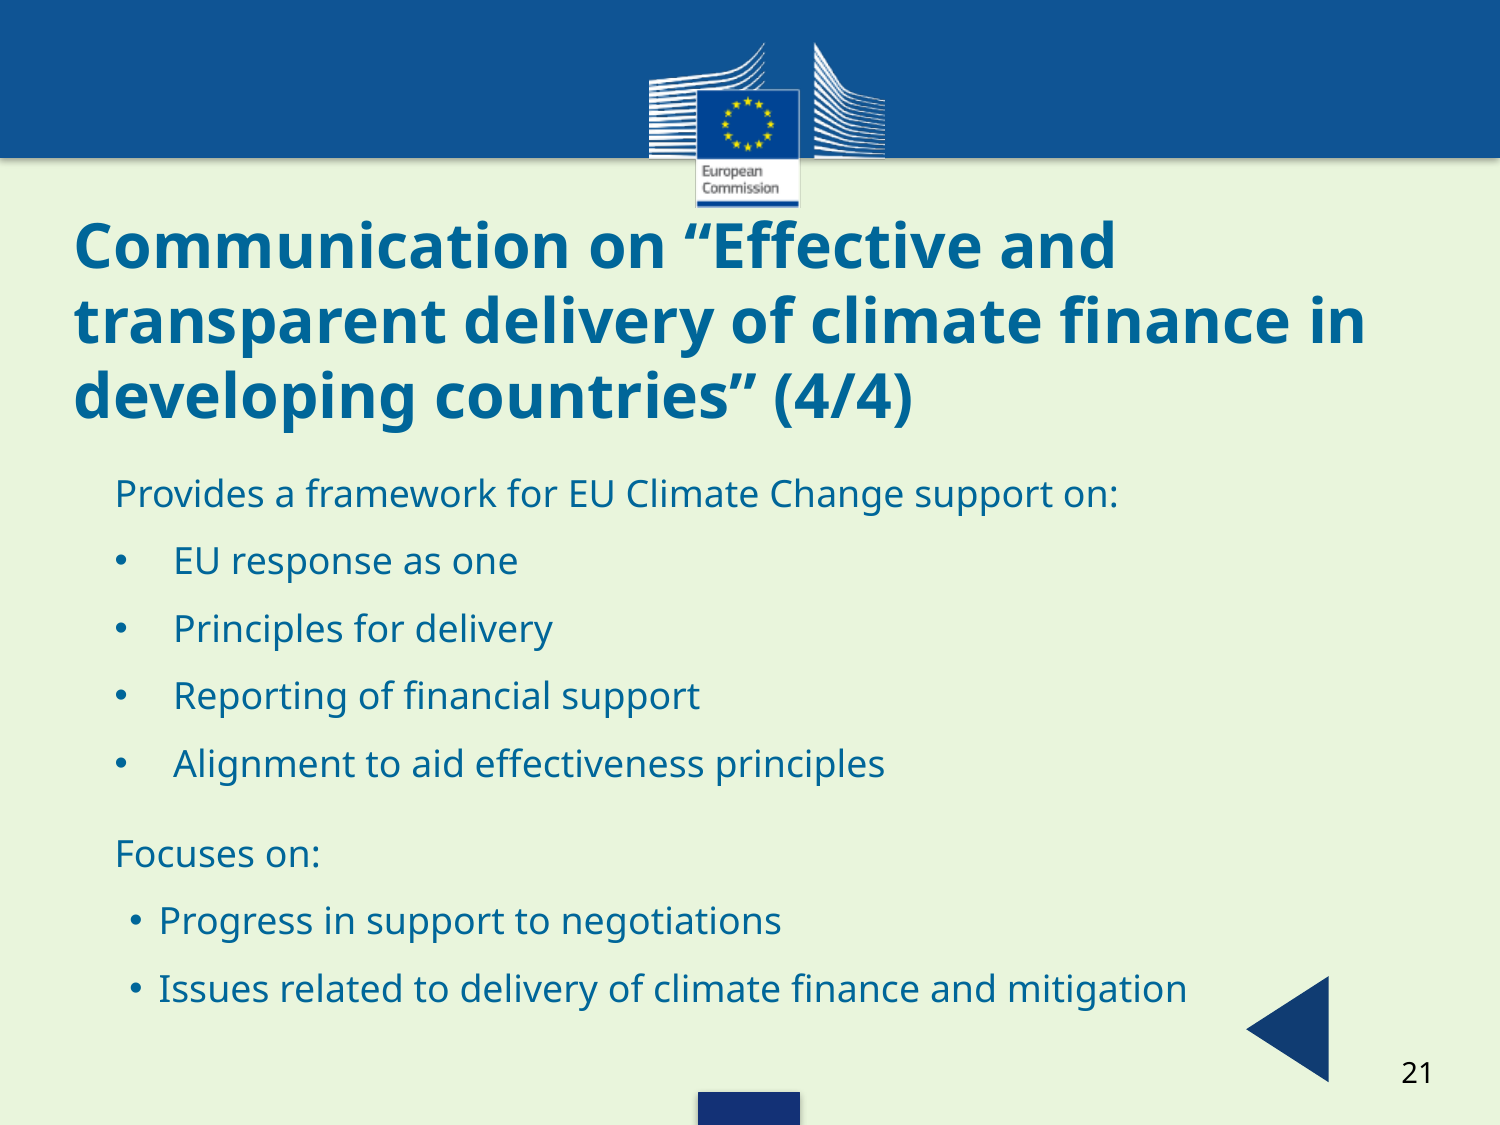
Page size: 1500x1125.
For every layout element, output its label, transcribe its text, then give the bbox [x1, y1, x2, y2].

slide_number 21 [1362, 1046, 1451, 1125]
title Communication on “Effective and transparent delivery of climate finance in developing countries” (4/4) [0, 224, 1500, 413]
picture [649, 42, 885, 208]
text_box [1246, 1018, 1329, 1083]
text_box Provides a framework for EU Climate Change support on: EU response as one Principles for delivery Reporting of financial support Alignment to aid effectiveness principles Focuses on: Progress in support to negotiations Issues related to delivery of climate finance and mitigation [99, 462, 1375, 1018]
